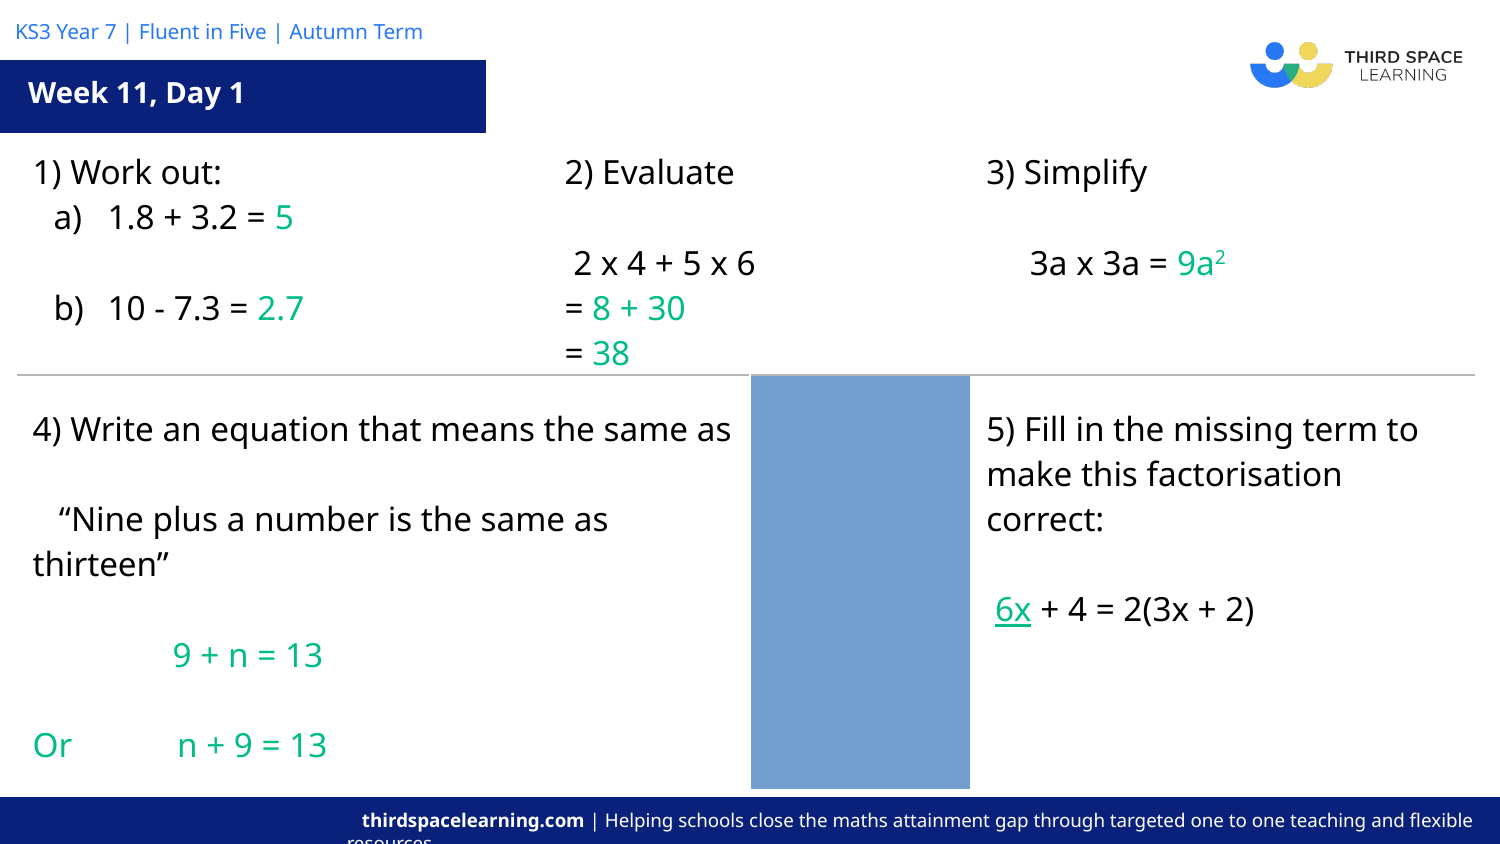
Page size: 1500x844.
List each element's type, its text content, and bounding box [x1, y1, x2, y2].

table_header 2) Evaluate 2 x 4 + 5 x 6 = 8 + 30 = 38 [550, 142, 970, 374]
picture [1250, 33, 1465, 99]
table_header 1) Work out: 1.8 + 3.2 = 5 10 - 7.3 = 2.7 [19, 142, 549, 374]
table_cell 5) Fill in the missing term to make this factorisation correct: 6x + 4 = 2(3x + 2) [972, 376, 1474, 788]
text_box Week 11, Day 1 [13, 59, 383, 125]
table_cell 4) Write an equation that means the same as “Nine plus a number is the same as thirteen” 9 + n = 13 Or n + 9 = 13 [19, 376, 749, 788]
table_header 3) Simplify 3a x 3a = 9a2 [972, 142, 1474, 374]
